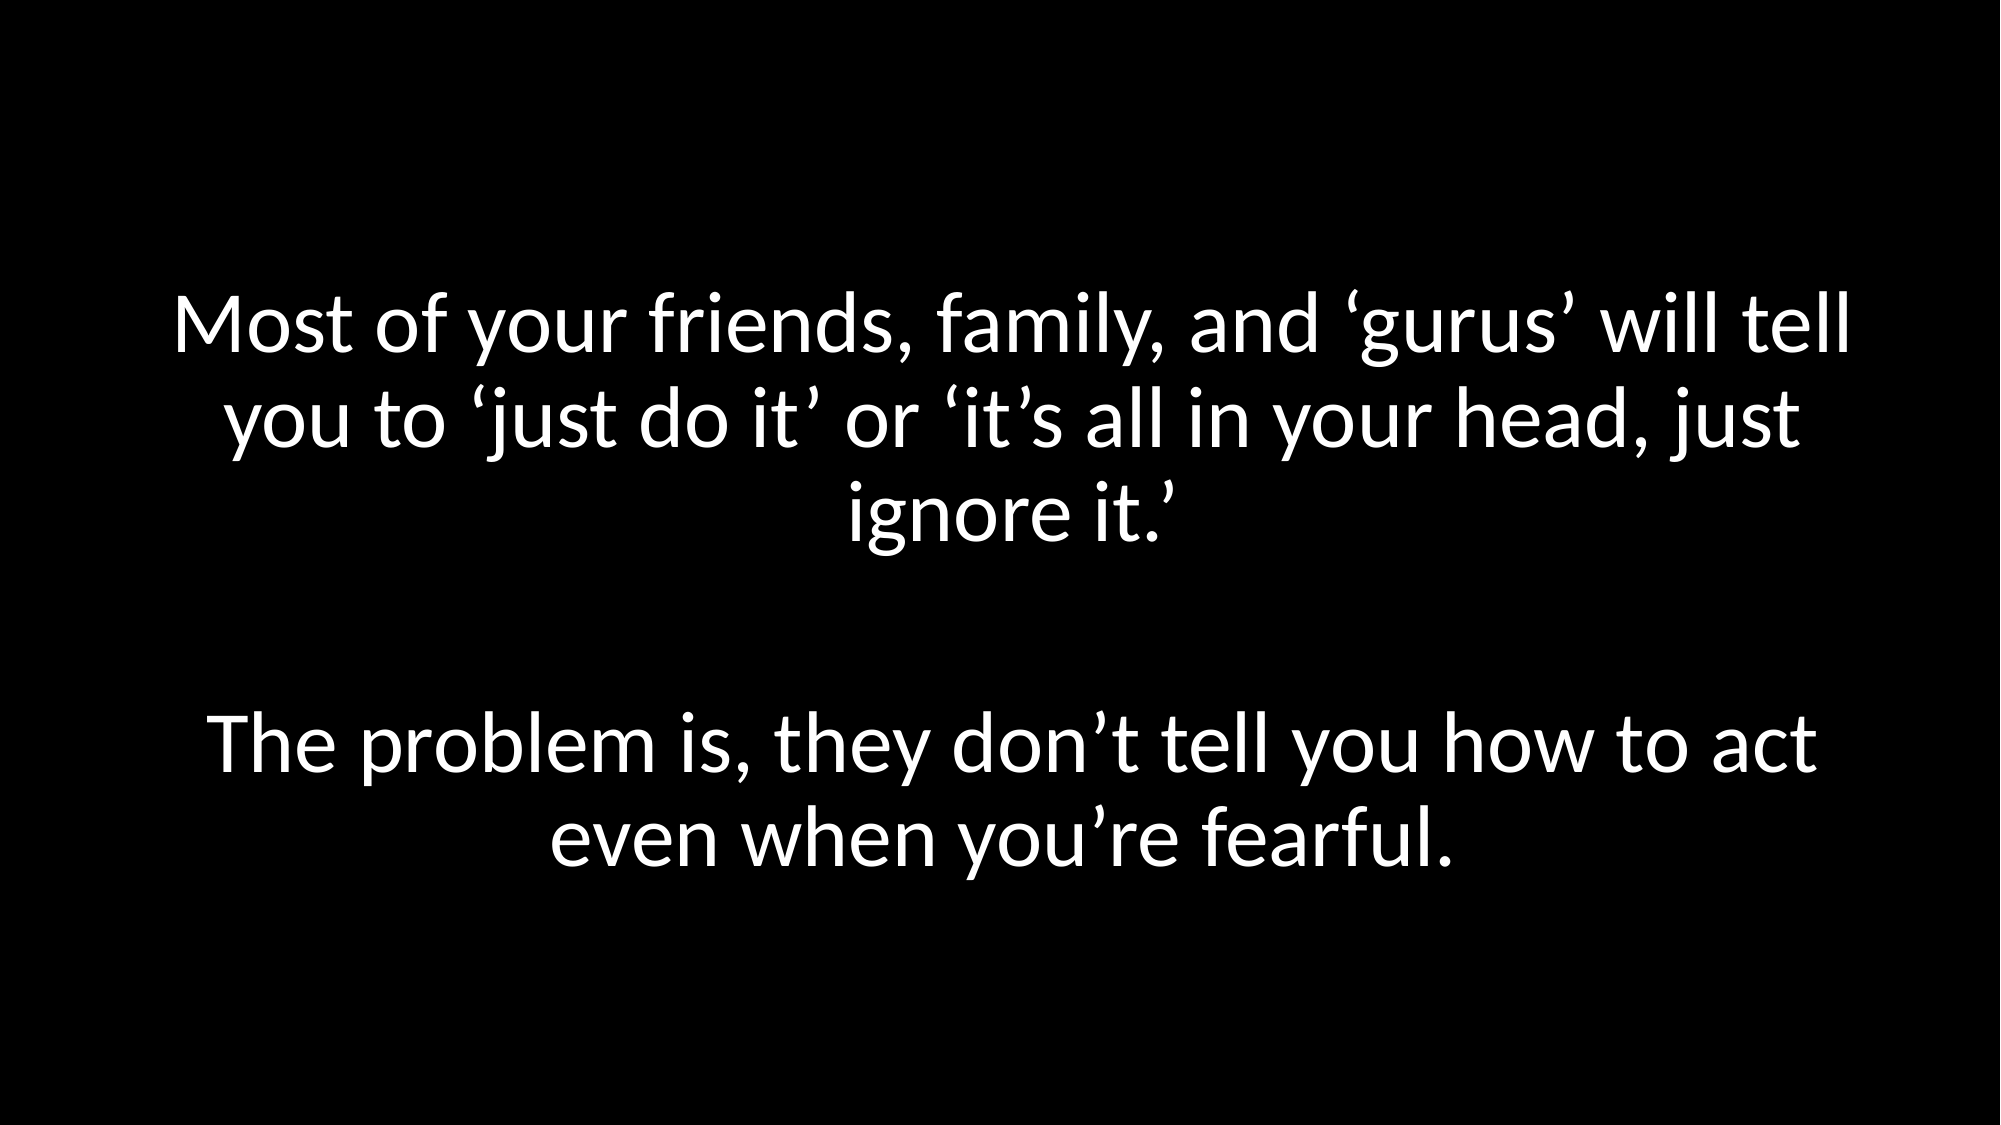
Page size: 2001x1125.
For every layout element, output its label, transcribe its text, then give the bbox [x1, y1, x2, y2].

list Most of your friends, family, and ‘gurus’ will tell you to ‘just do it’ or ‘it’s all in your head, just ignore it.’ The problem is, they don’t tell you how to act even when you’re fearful. [147, 269, 1879, 627]
